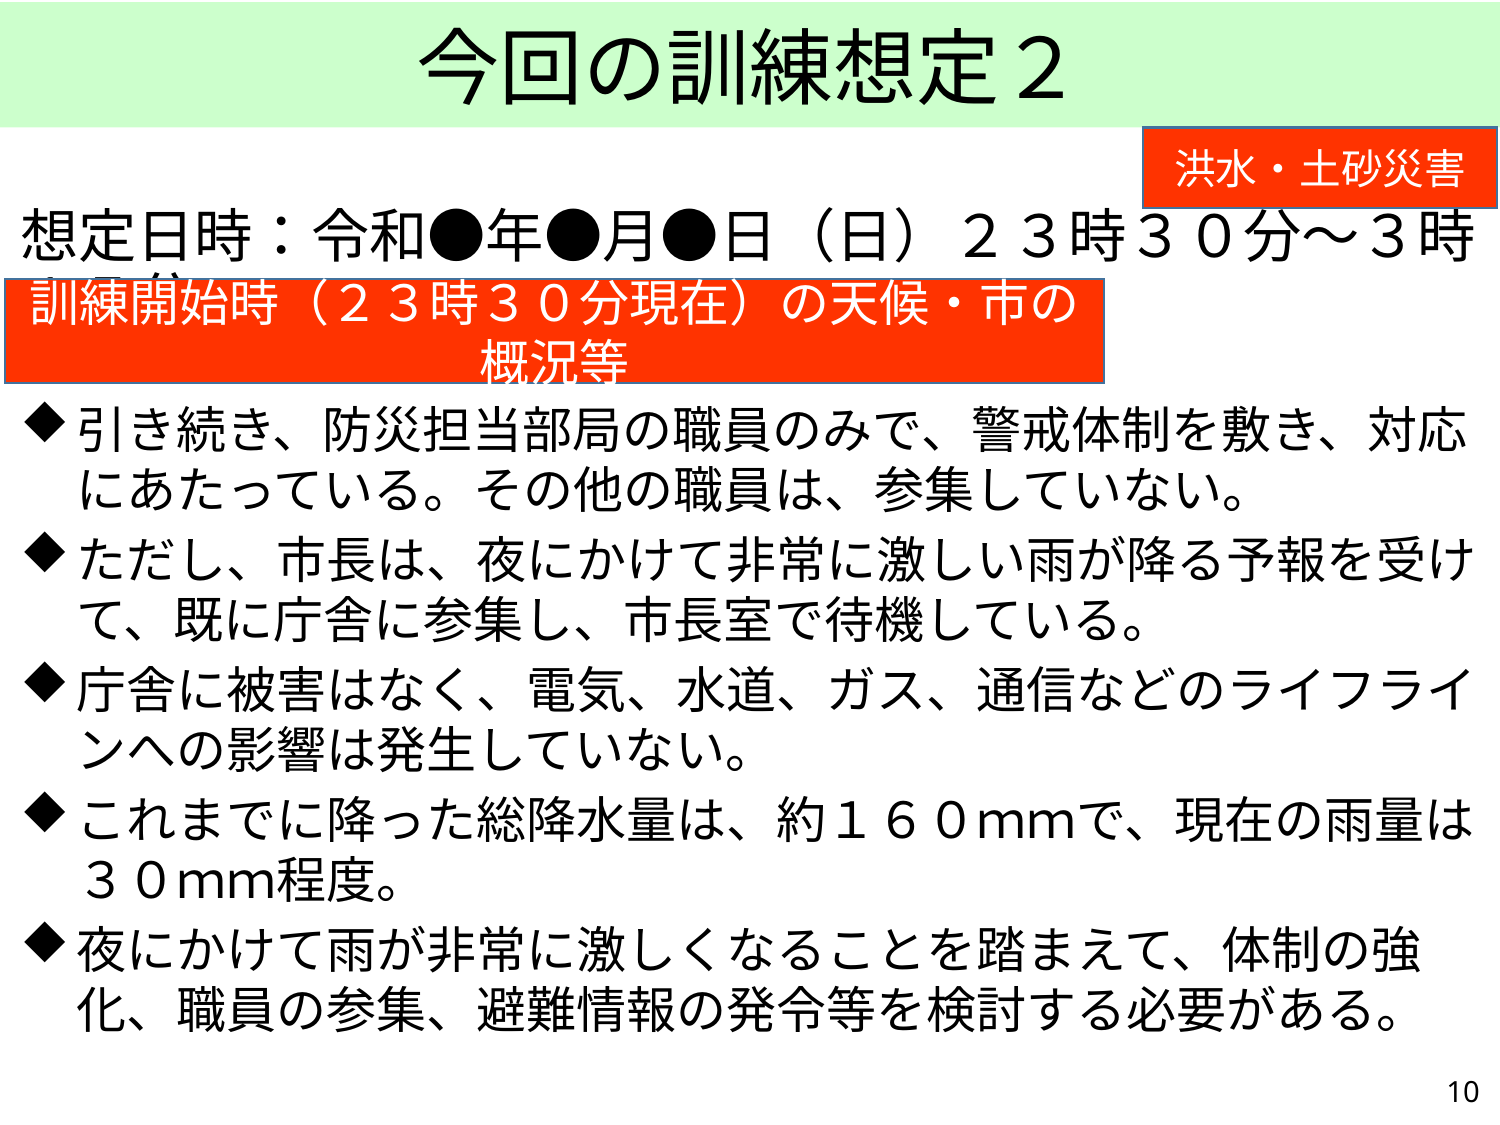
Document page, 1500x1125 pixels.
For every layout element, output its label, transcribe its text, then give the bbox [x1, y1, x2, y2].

text_box 訓練開始時（２３時３０分現在）の天候・市の概況等 [4, 278, 1105, 384]
text_box 洪水・土砂災害 [1142, 126, 1498, 209]
text_box 今回の訓練想定２ [0, 2, 1500, 128]
list 想定日時：令和●年●月●日（日）２３時３０分～３時１５分 [5, 200, 1500, 313]
text_box 引き続き、防災担当部局の職員のみで、警戒体制を敷き、対応にあたっている。その他の職員は、参集していない。 ただし、市長は、夜にかけて非常に激しい雨が降る予報を受けて、既に庁舎に参集し、市長室で待機している。 庁舎に被害はなく、電気、水道、ガス、通信などのライフラインへの影響は発生していない。 これまでに降った総降水量は、約１６０ｍｍで、現在の雨量は３０ｍｍ程度。 夜にかけて雨が非常に激しくなることを踏まえて、体制の強化、職員の参集、避難情報の発令等を検討する必要がある。 [5, 391, 1500, 1094]
slide_number 9 [1157, 1062, 1495, 1123]
